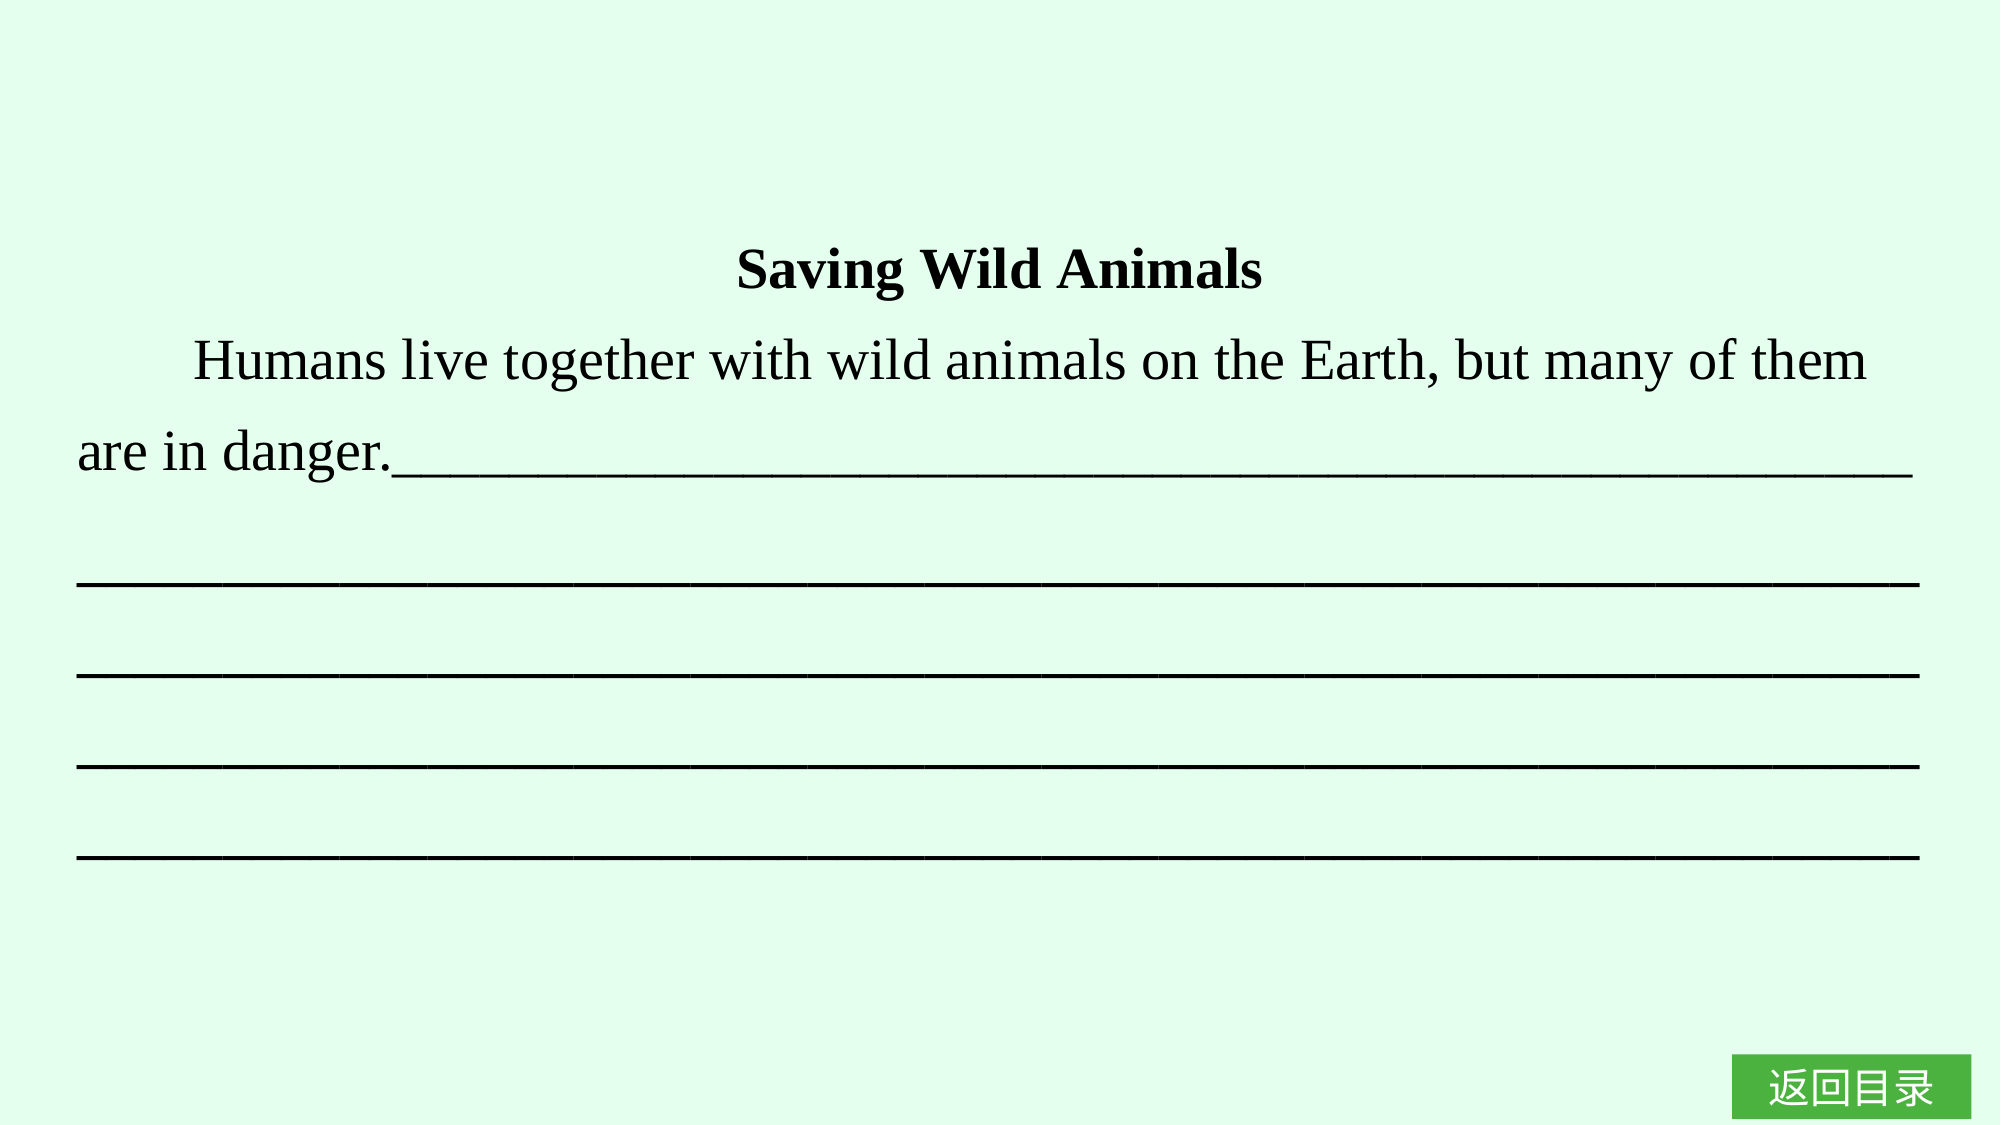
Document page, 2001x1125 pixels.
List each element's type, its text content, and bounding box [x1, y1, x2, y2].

text_box _______________________________________________________________ _______________________________________________________________ ______________________________________________________________________________________________________________________________ [62, 492, 1938, 872]
text_box Saving Wild Animals Humans live together with wild animals on the Earth, but many of them are in danger.____________________________________________________ [62, 202, 1938, 490]
